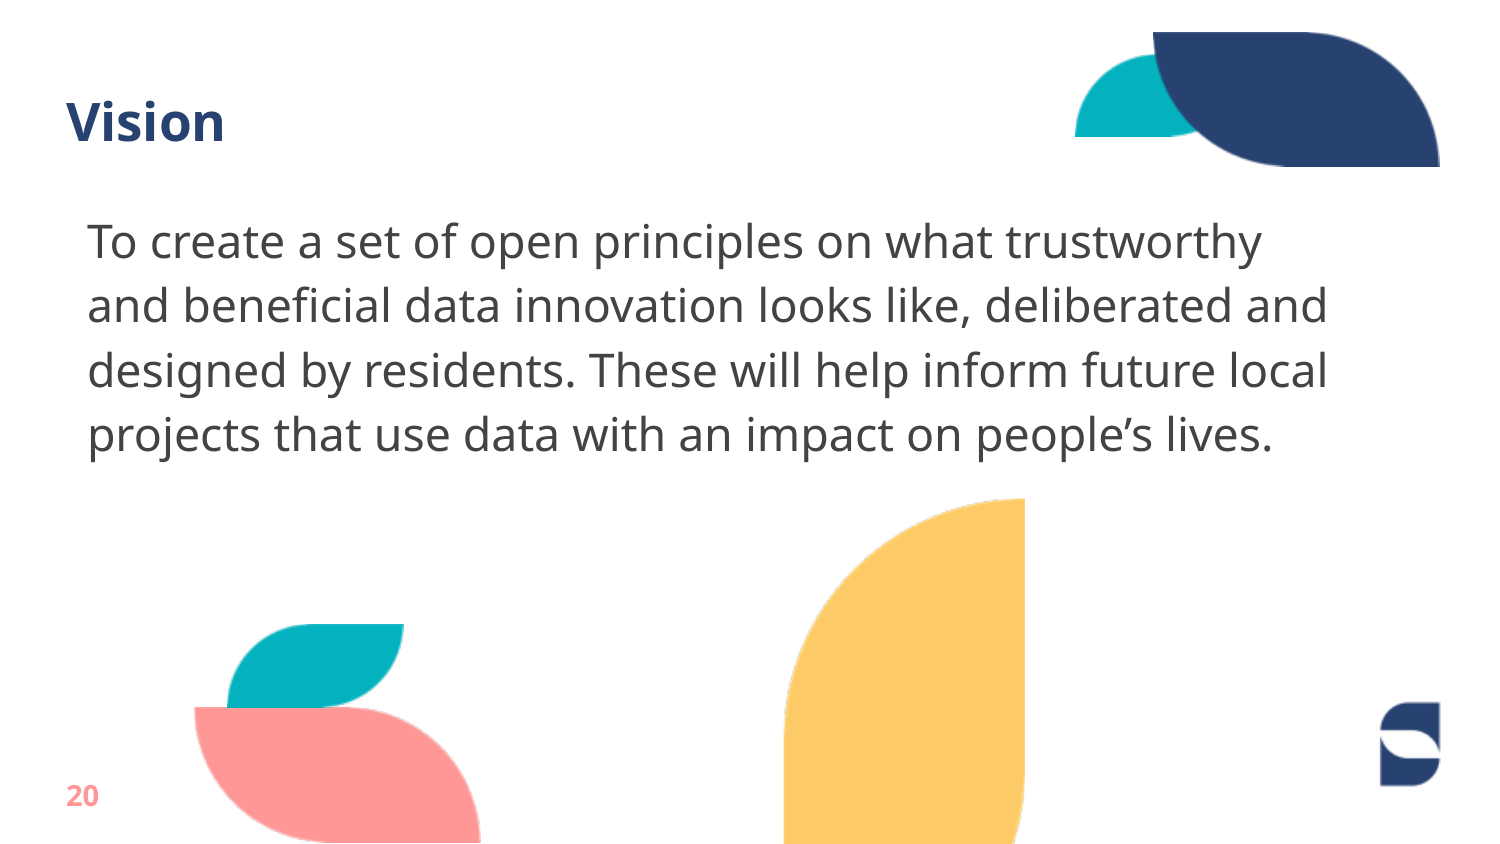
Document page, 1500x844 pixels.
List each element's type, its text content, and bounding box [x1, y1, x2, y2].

picture [647, 499, 1160, 844]
picture [1074, 31, 1440, 168]
slide_number 20 [51, 764, 142, 830]
title Vision [51, 72, 1147, 167]
picture [1363, 685, 1458, 804]
list To create a set of open principles on what trustworthy and beneficial data innovation looks like, deliberated and designed by residents. These will help inform future local projects that use data with an impact on people’s lives. [51, 189, 1350, 485]
title Vision [1443, 72, 1449, 167]
picture [193, 624, 481, 843]
